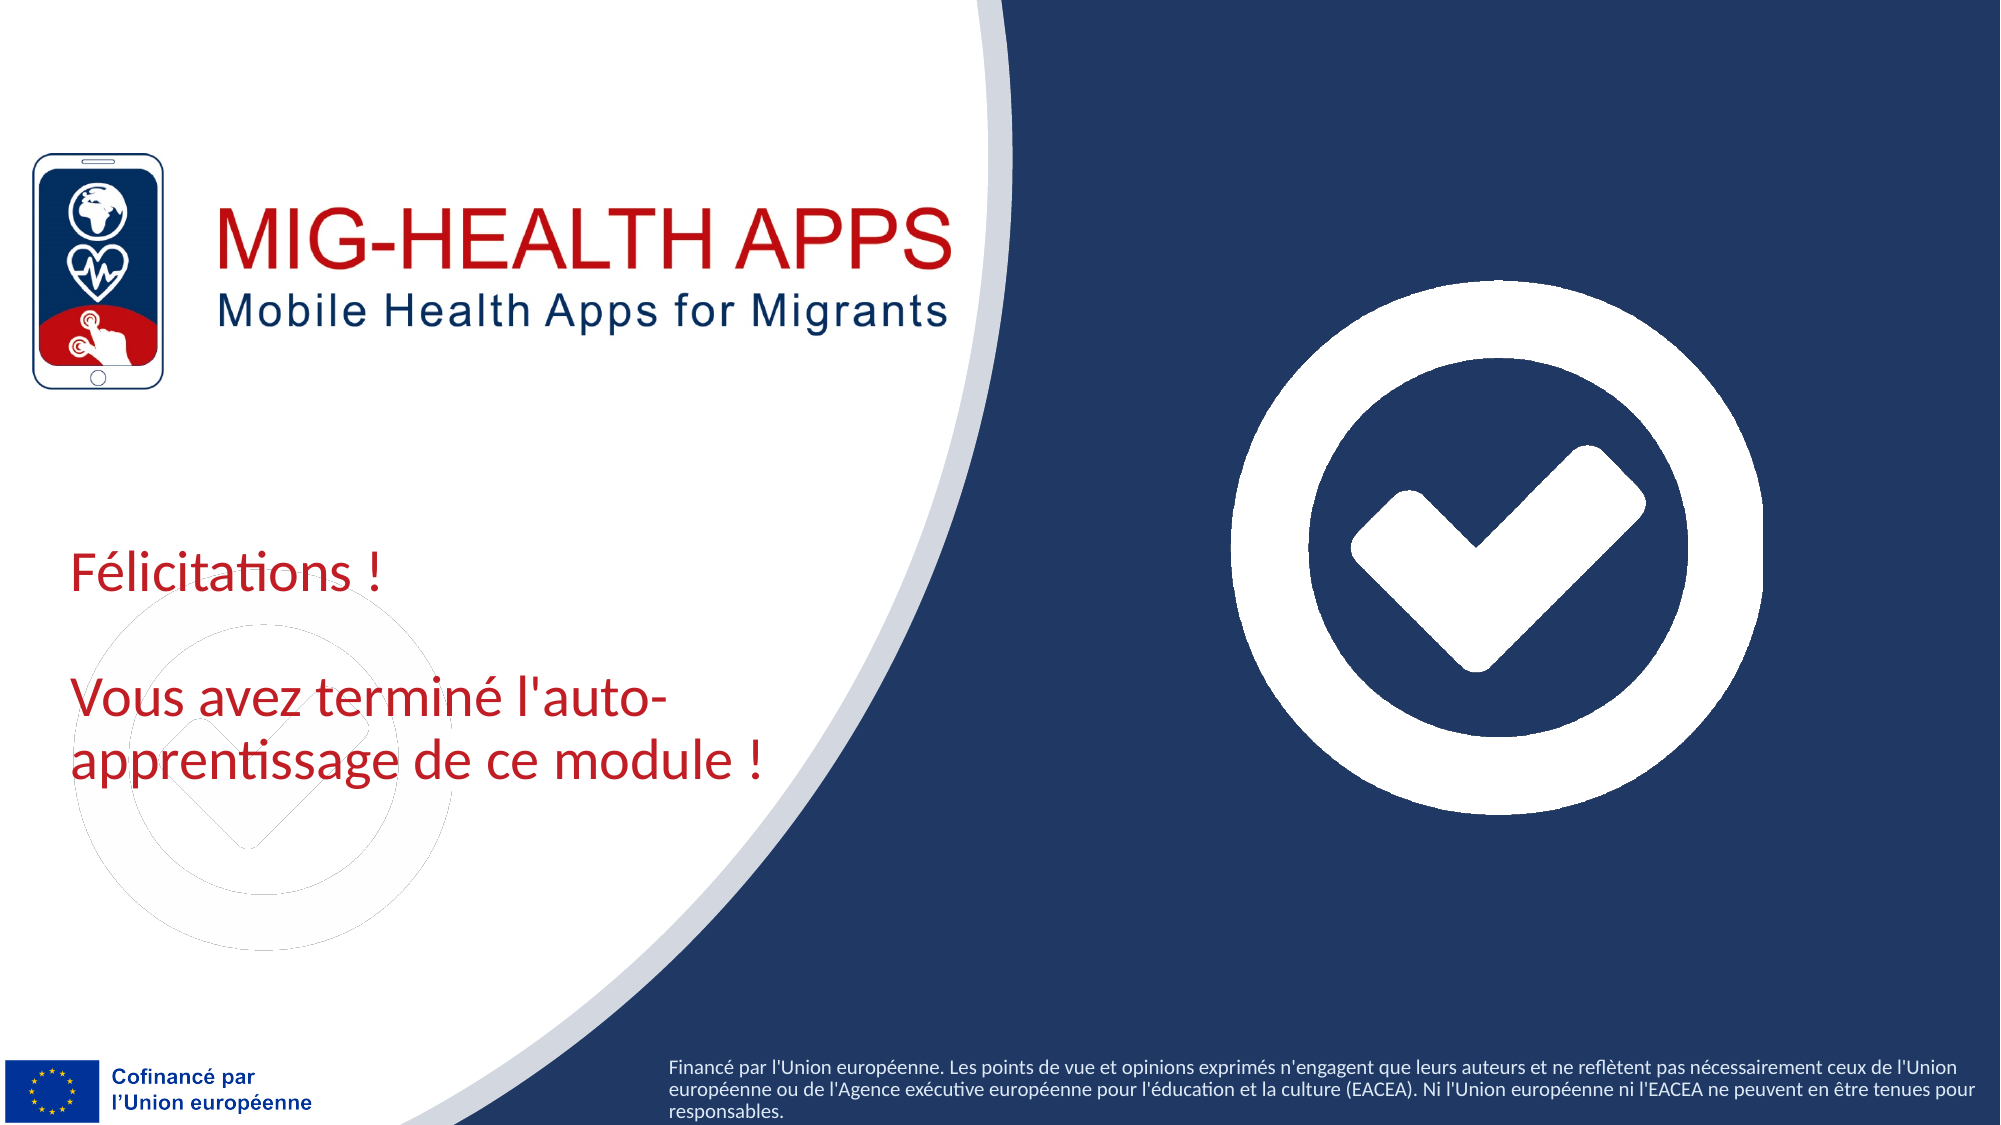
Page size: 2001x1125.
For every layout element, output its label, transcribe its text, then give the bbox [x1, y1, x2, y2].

text_box Félicitations ! Vous avez terminé l'auto-apprentissage de ce module ! [55, 479, 882, 854]
text_box [882, 0, 1013, 683]
text_box Financé par l'Union européenne. Les points de vue et opinions exprimés n'engagent que leurs auteurs et ne reflètent pas nécessairement ceux de l'Union européenne ou de l'Agence exécutive européenne pour l'éducation et la culture (EACEA). Ni l'Union européenne ni l'EACEA ne peuvent en être tenues pour responsables. [654, 1038, 2000, 1125]
text_box [0, 0, 989, 1125]
picture [1226, 279, 1763, 816]
picture [0, 1054, 326, 1125]
text_box [402, 854, 769, 1125]
picture [70, 569, 452, 951]
picture [32, 152, 952, 390]
